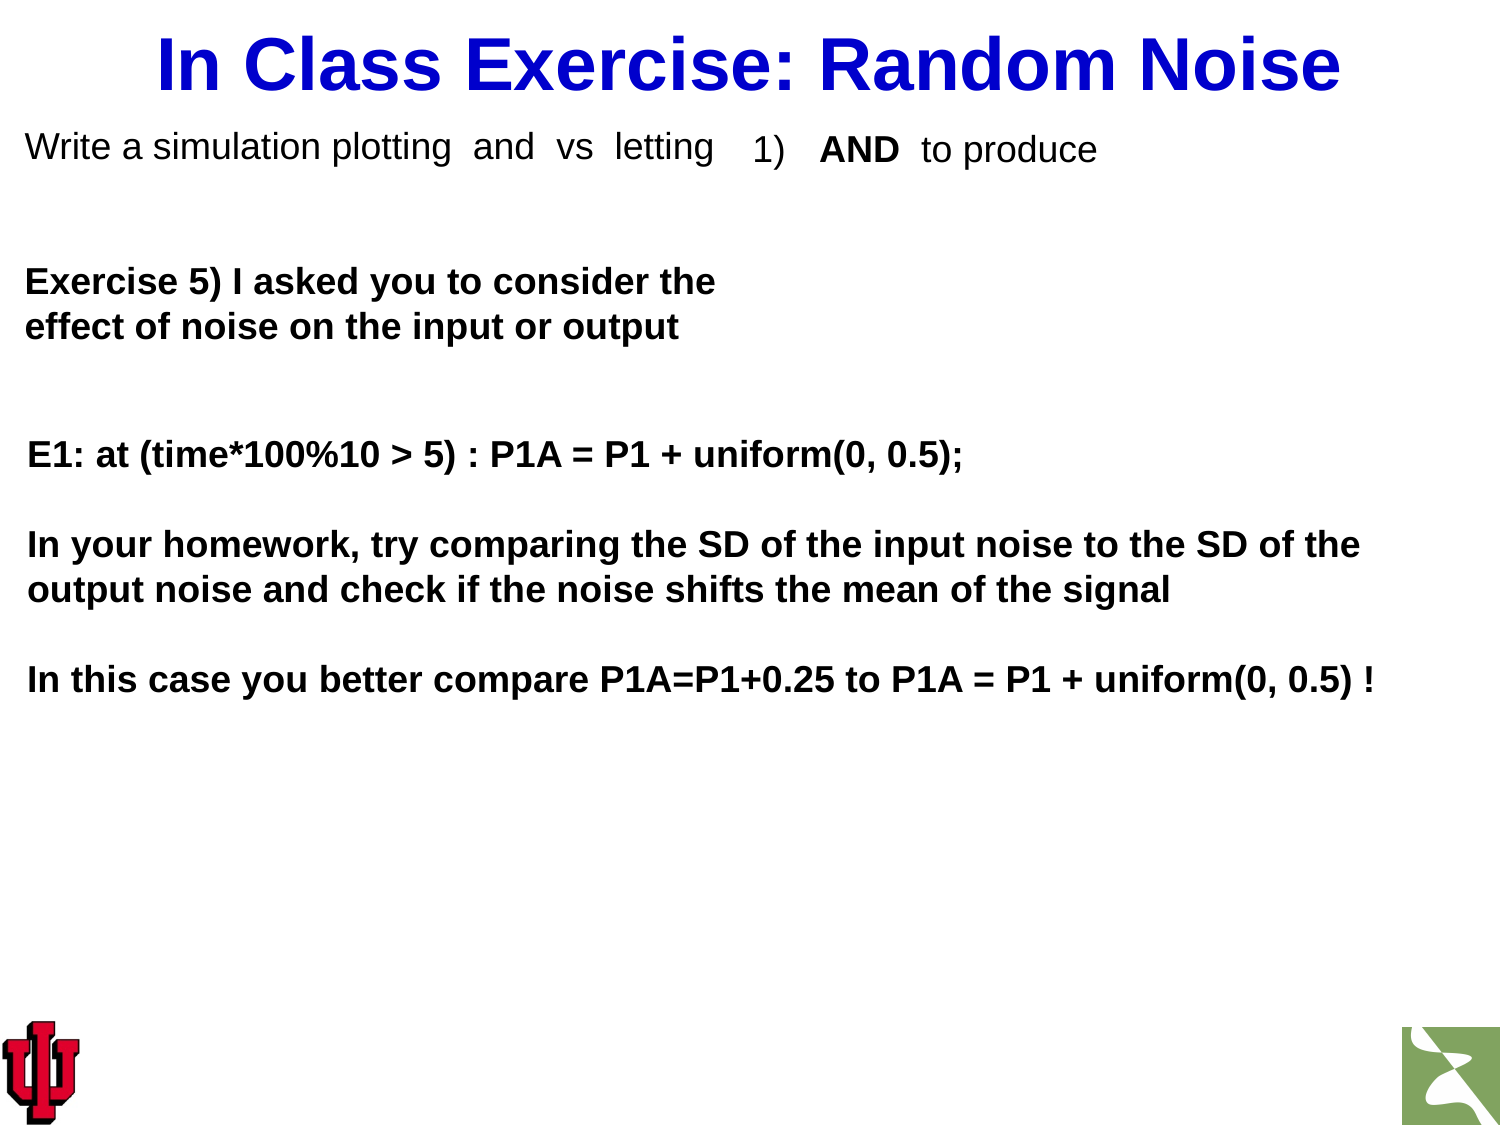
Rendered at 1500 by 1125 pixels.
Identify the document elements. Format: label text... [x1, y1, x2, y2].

picture [0, 1020, 80, 1125]
text_box E1: at (time*100%10 > 5) : P1A = P1 + uniform(0, 0.5); In your homework, try comparing the SD of the input noise to the SD of the output noise and check if the noise shifts the mean of the signal In this case you better compare P1A=P1+0.25 to P1A = P1 + uniform(0, 0.5) ! [12, 422, 1500, 753]
picture [1402, 1027, 1500, 1125]
title In Class Exercise: Random Noise [0, 0, 1500, 130]
